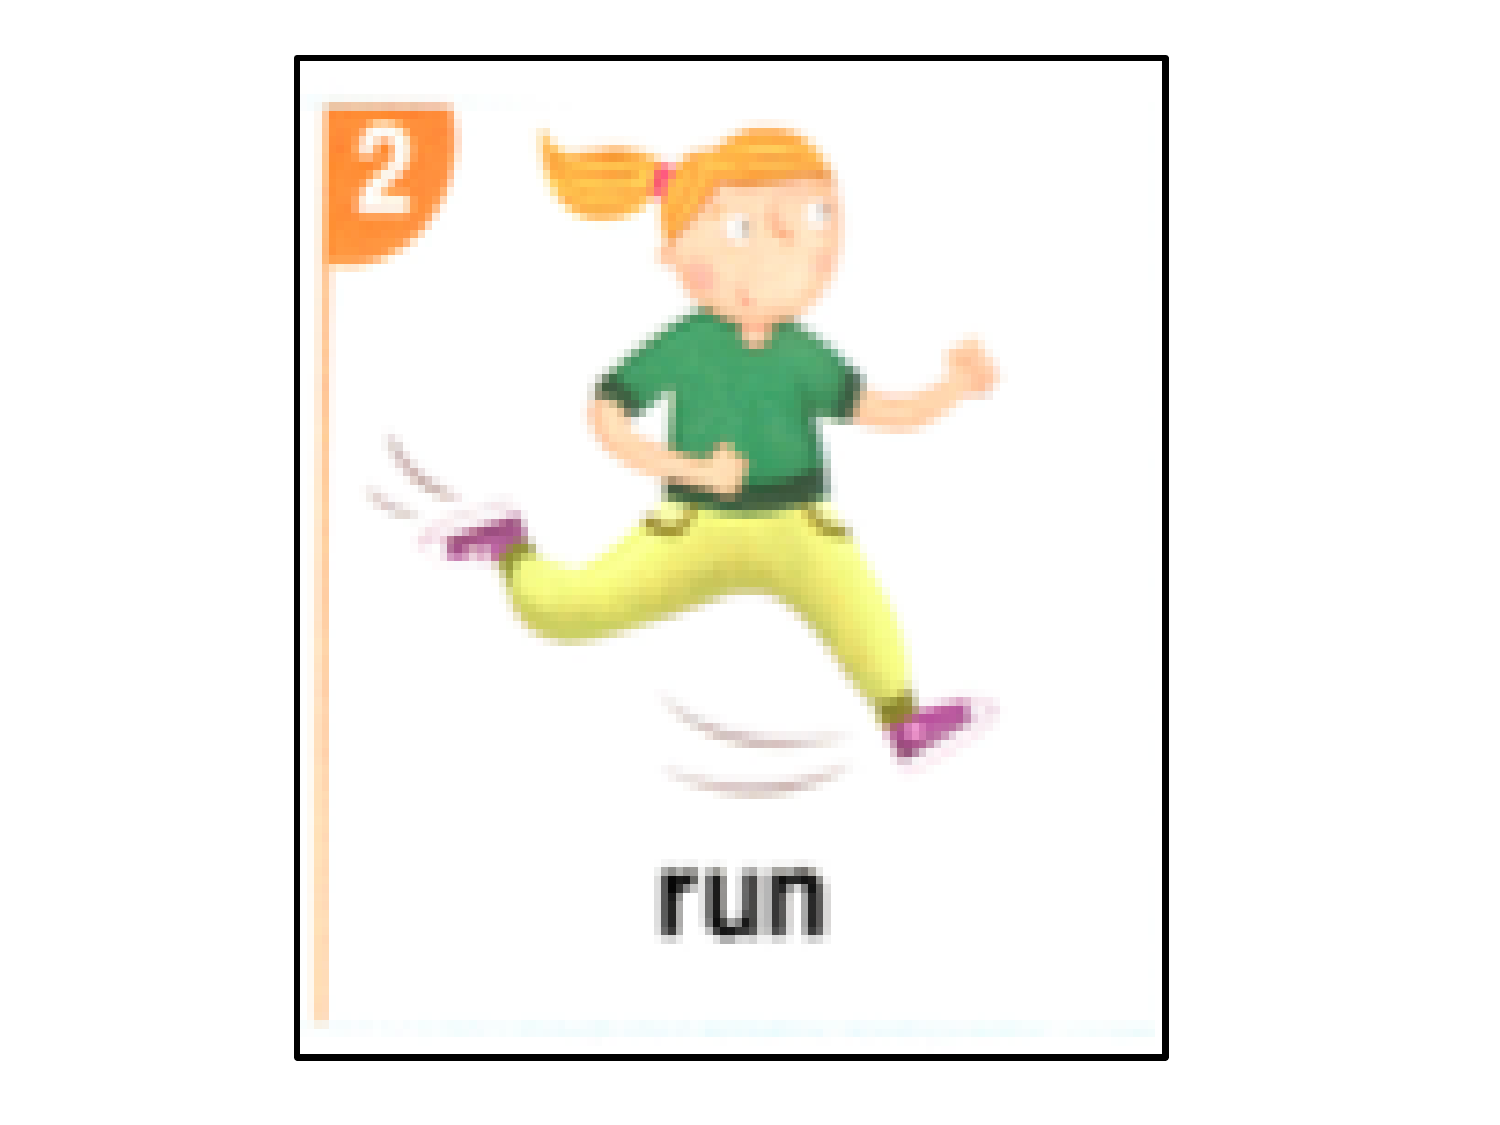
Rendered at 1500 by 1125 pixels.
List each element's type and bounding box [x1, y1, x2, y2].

picture [299, 60, 1163, 1055]
